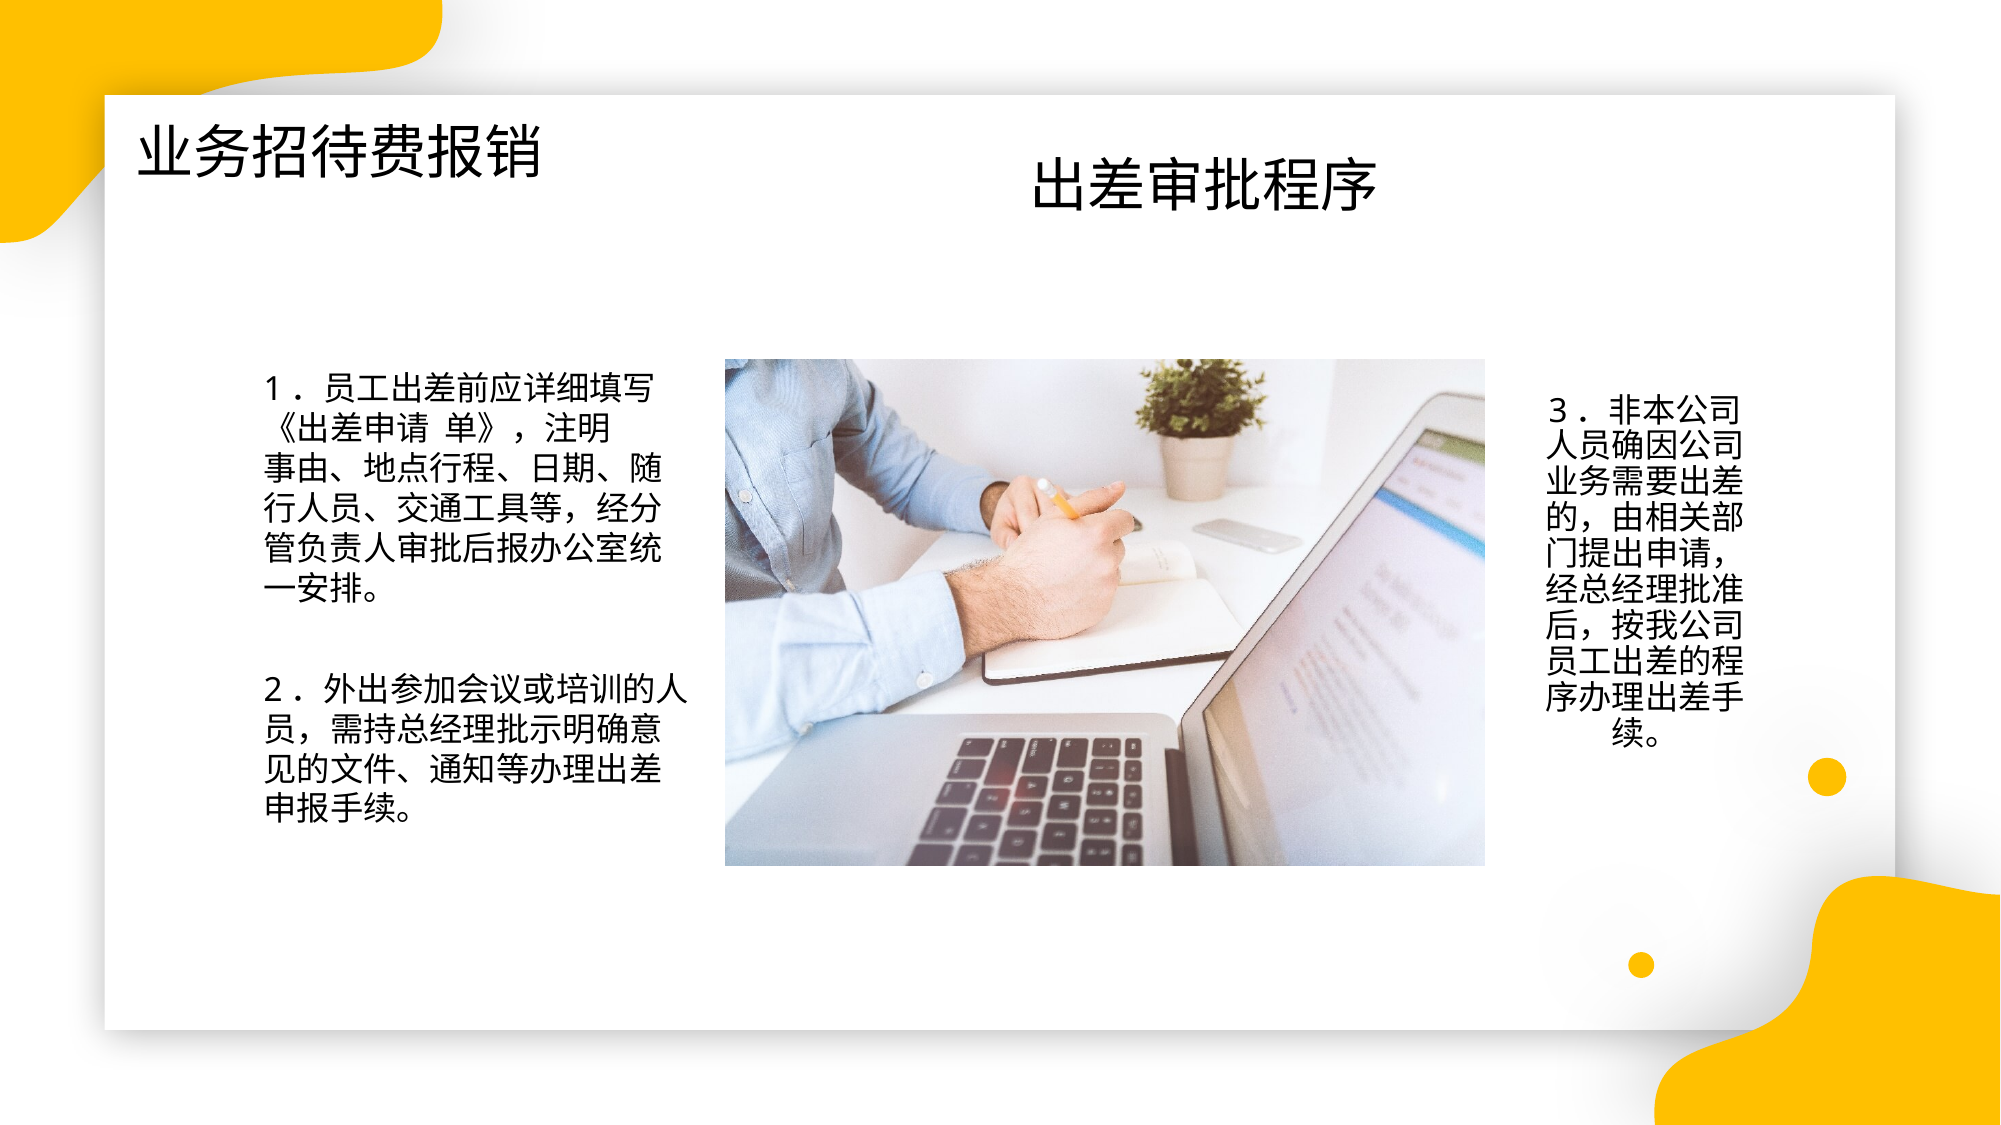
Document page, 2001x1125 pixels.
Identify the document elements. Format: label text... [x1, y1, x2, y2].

text_box 业务招待费报销 [120, 107, 958, 193]
picture [725, 359, 1485, 867]
text_box 1．员工出差前应详细填写《出差申请 单》，注明 事由、地点行程、日期、随行人员、交通工具等，经分管负责人审批后报办公室统一安排。 [248, 359, 705, 614]
text_box 3．非本公司人员确因公司业务需要出差的，由相关部门提出申请，经总经理批准后，按我公司员工出差的程序办理出差手续。 [1521, 385, 1769, 790]
text_box 出差审批程序 [1014, 140, 1394, 226]
text_box 2．外出参加会议或培训的人员，需持总经理批示明确意见的文件、通知等办理出差申报手续。 [248, 660, 705, 835]
